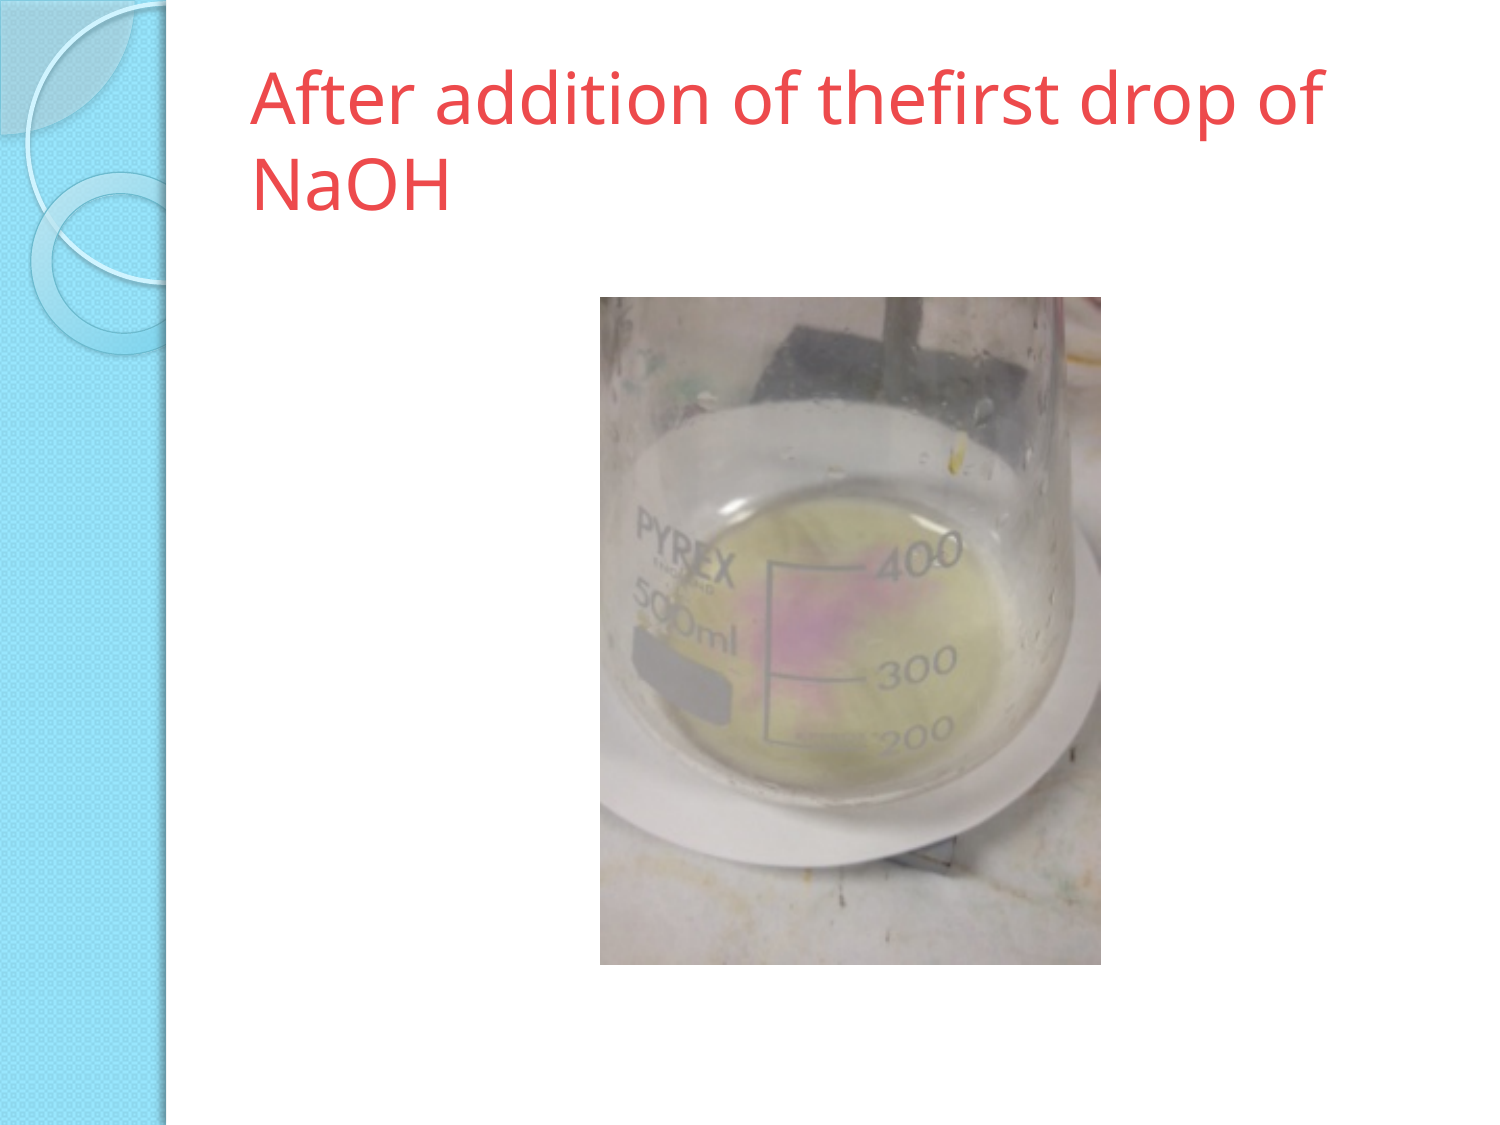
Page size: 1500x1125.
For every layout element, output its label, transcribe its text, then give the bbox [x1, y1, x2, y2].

title After addition of thefirst drop of NaOH [235, 45, 1466, 233]
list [600, 297, 1101, 965]
